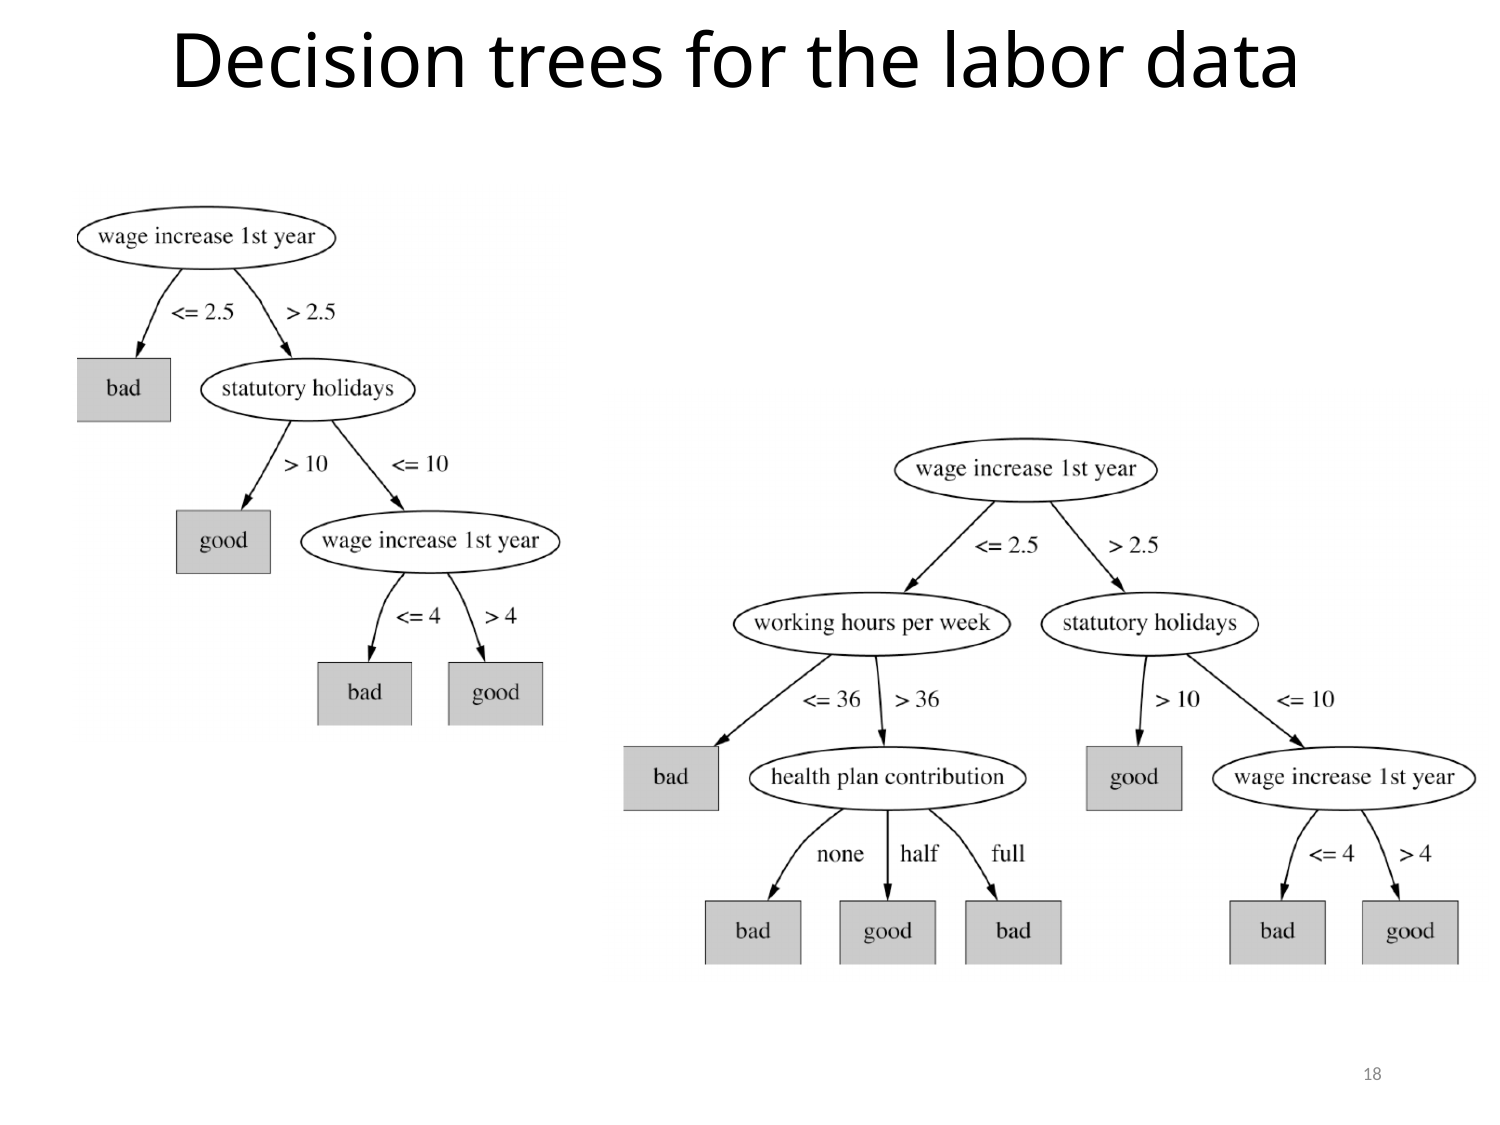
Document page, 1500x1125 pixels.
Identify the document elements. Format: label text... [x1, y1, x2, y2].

title Decision trees for the labor data [111, 0, 1362, 137]
slide_number 18 [1059, 1042, 1397, 1103]
picture [602, 388, 1489, 982]
picture [72, 184, 567, 742]
